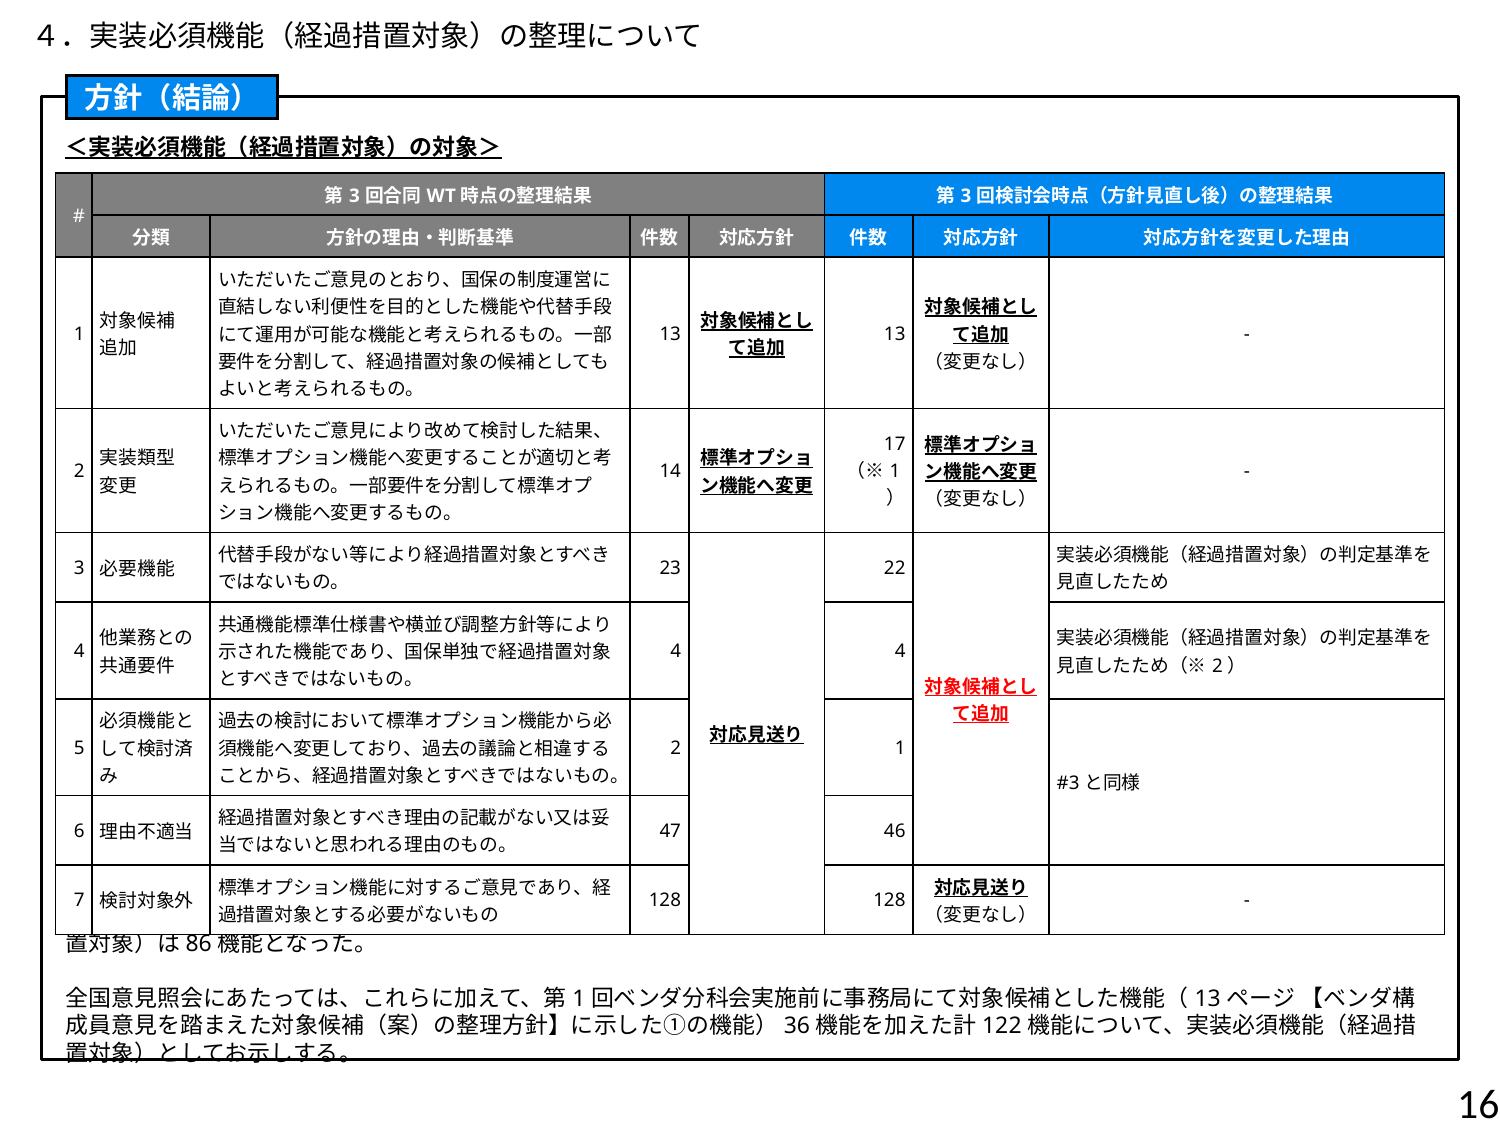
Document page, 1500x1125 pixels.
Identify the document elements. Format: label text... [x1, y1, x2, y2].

table_header # [56, 174, 91, 256]
table_cell 件数 [631, 216, 688, 256]
table_cell 標準オプション機能へ変更 （変更なし） [914, 409, 1048, 532]
text_box ４．実装必須機能（経過措置対象）の整理について [16, 2, 1440, 49]
table_cell 4 [631, 603, 688, 698]
table_cell 128 [631, 866, 688, 934]
table_cell 方針の理由・判断基準 [211, 216, 629, 256]
table_cell 47 [631, 796, 688, 864]
table_cell 23 [631, 533, 688, 601]
table_cell 2 [56, 409, 91, 532]
table_cell 6 [56, 796, 91, 864]
table_cell 検討対象外 [93, 866, 209, 934]
table_cell 対象候補として追加 （変更なし） [914, 258, 1048, 408]
text_box ＜実装必須機能（経過措置対象）の対象＞ （※1）機能要件の内容を精査した結果、#3, 5, 6に分類していた機能各1件を#2に変更したため、17件に増加している。 （※2）国保の法令上又は制度上支障なく運用できることを前提に、実装必須機能（経過措置対象）としても問題ない旨、デジタル庁へ確認済み。 上記のとおり、第3回WT時点において対応見送りと整理していた#3～6の機能を対象候補として追加し、実装必須機能（経過措置対象）は86機能となった。 全国意見照会にあたっては、これらに加えて、第1回ベンダ分科会実施前に事務局にて対象候補とした機能（13ページ 【ベンダ構成員意見を踏まえた対象候補（案）の整理方針】に示した①の機能）36機能を加えた計122機能について、実装必須機能（経過措置対象）としてお示しする。 [41, 96, 1459, 1060]
table_cell 実装類型 変更 [93, 409, 209, 532]
table_cell 46 [825, 796, 912, 864]
table_cell いただいたご意見により改めて検討した結果、標準オプション機能へ変更することが適切と考えられるもの。一部要件を分割して標準オプション機能へ変更するもの。 [211, 409, 629, 532]
table_cell 22 [825, 533, 912, 601]
table_header 第3回検討会時点（方針見直し後）の整理結果 [825, 174, 1444, 214]
table_cell 対応方針 [914, 216, 1048, 256]
table_cell - [1050, 258, 1444, 408]
table_cell 実装必須機能（経過措置対象）の判定基準を見直したため [1050, 533, 1444, 601]
table_cell 7 [56, 866, 91, 934]
table_cell 対象候補として追加 [914, 533, 1048, 864]
table_cell いただいたご意見のとおり、国保の制度運営に直結しない利便性を目的とした機能や代替手段にて運用が可能な機能と考えられるもの。一部要件を分割して、経過措置対象の候補としてもよいと考えられるもの。 [211, 258, 629, 408]
table_cell 1 [825, 700, 912, 795]
table_cell 3 [56, 533, 91, 601]
text_box 方針（結論） [65, 75, 279, 120]
table_cell 標準オプション機能に対するご意見であり、経過措置対象とする必要がないもの [211, 866, 629, 934]
table_cell 対象候補として追加 [690, 258, 824, 408]
table_cell - [1050, 409, 1444, 532]
table_cell - [1050, 866, 1444, 934]
table_cell 標準オプション機能へ変更 [690, 409, 824, 532]
table_cell 代替手段がない等により経過措置対象とすべきではないもの。 [211, 533, 629, 601]
table_cell 経過措置対象とすべき理由の記載がない又は妥当ではないと思われる理由のもの。 [211, 796, 629, 864]
table_cell 2 [631, 700, 688, 795]
table_cell 4 [56, 603, 91, 698]
table_cell 13 [825, 258, 912, 408]
table_cell 対応見送り （変更なし） [914, 866, 1048, 934]
table_cell 実装必須機能（経過措置対象）の判定基準を見直したため（※2） [1050, 603, 1444, 698]
table_cell 対応見送り [690, 533, 824, 934]
table_cell 4 [825, 603, 912, 698]
table_cell 他業務との 共通要件 [93, 603, 209, 698]
table_cell 必須機能として検討済み [93, 700, 209, 795]
table_cell 必要機能 [93, 533, 209, 601]
table_cell 分類 [93, 216, 209, 256]
table_cell 対応方針 [690, 216, 824, 256]
table_cell 128 [825, 866, 912, 934]
table_cell 5 [56, 700, 91, 795]
table_cell 対応方針を変更した理由 [1050, 216, 1444, 256]
table_header 第3回合同WT時点の整理結果 [93, 174, 824, 214]
table_cell 対象候補 追加 [93, 258, 209, 408]
table_cell 過去の検討において標準オプション機能から必須機能へ変更しており、過去の議論と相違することから、経過措置対象とすべきではないもの。 [211, 700, 629, 795]
table_cell 1 [56, 258, 91, 408]
table_cell 共通機能標準仕様書や横並び調整方針等により示された機能であり、国保単独で経過措置対象とすべきではないもの。 [211, 603, 629, 698]
table_cell 理由不適当 [93, 796, 209, 864]
table_cell 14 [631, 409, 688, 532]
slide_number 16 [1164, 1072, 1500, 1125]
table_cell #3と同様 [1050, 700, 1444, 864]
table_cell 件数 [825, 216, 912, 256]
table_cell 13 [631, 258, 688, 408]
table_cell 17 （※1） [825, 409, 912, 532]
